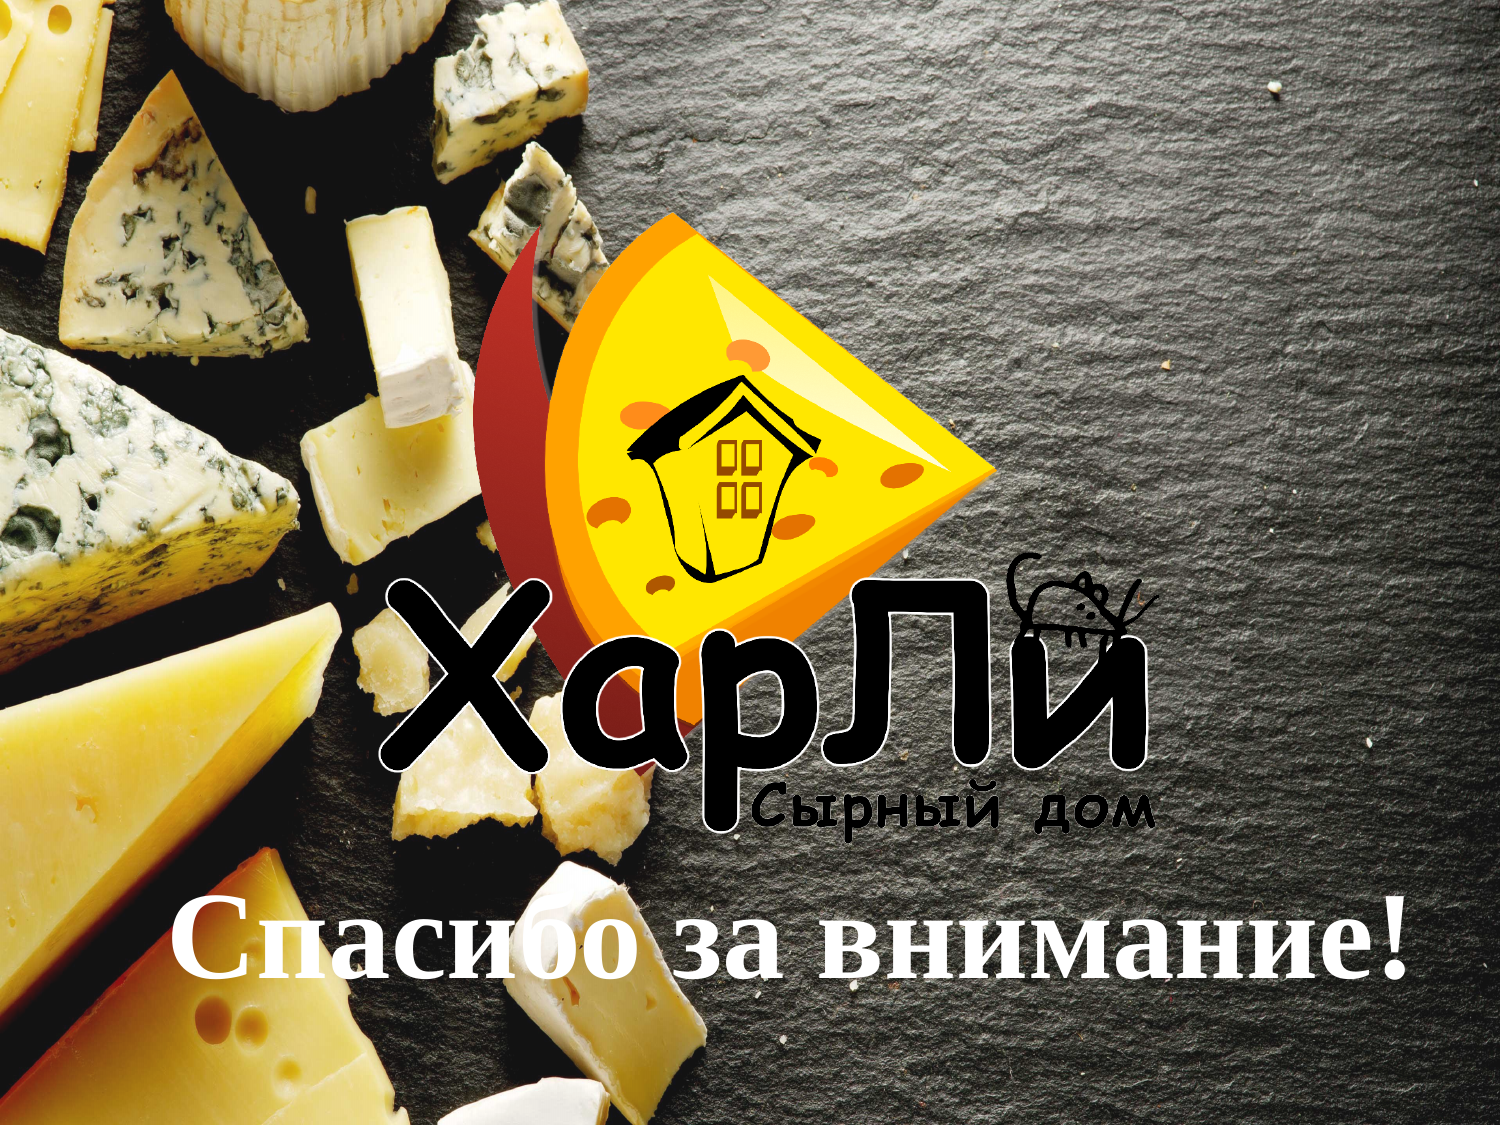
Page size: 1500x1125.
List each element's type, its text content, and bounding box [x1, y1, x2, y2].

text_box Спасибо за внимание! [112, 845, 1471, 1011]
picture [0, 0, 1500, 1125]
